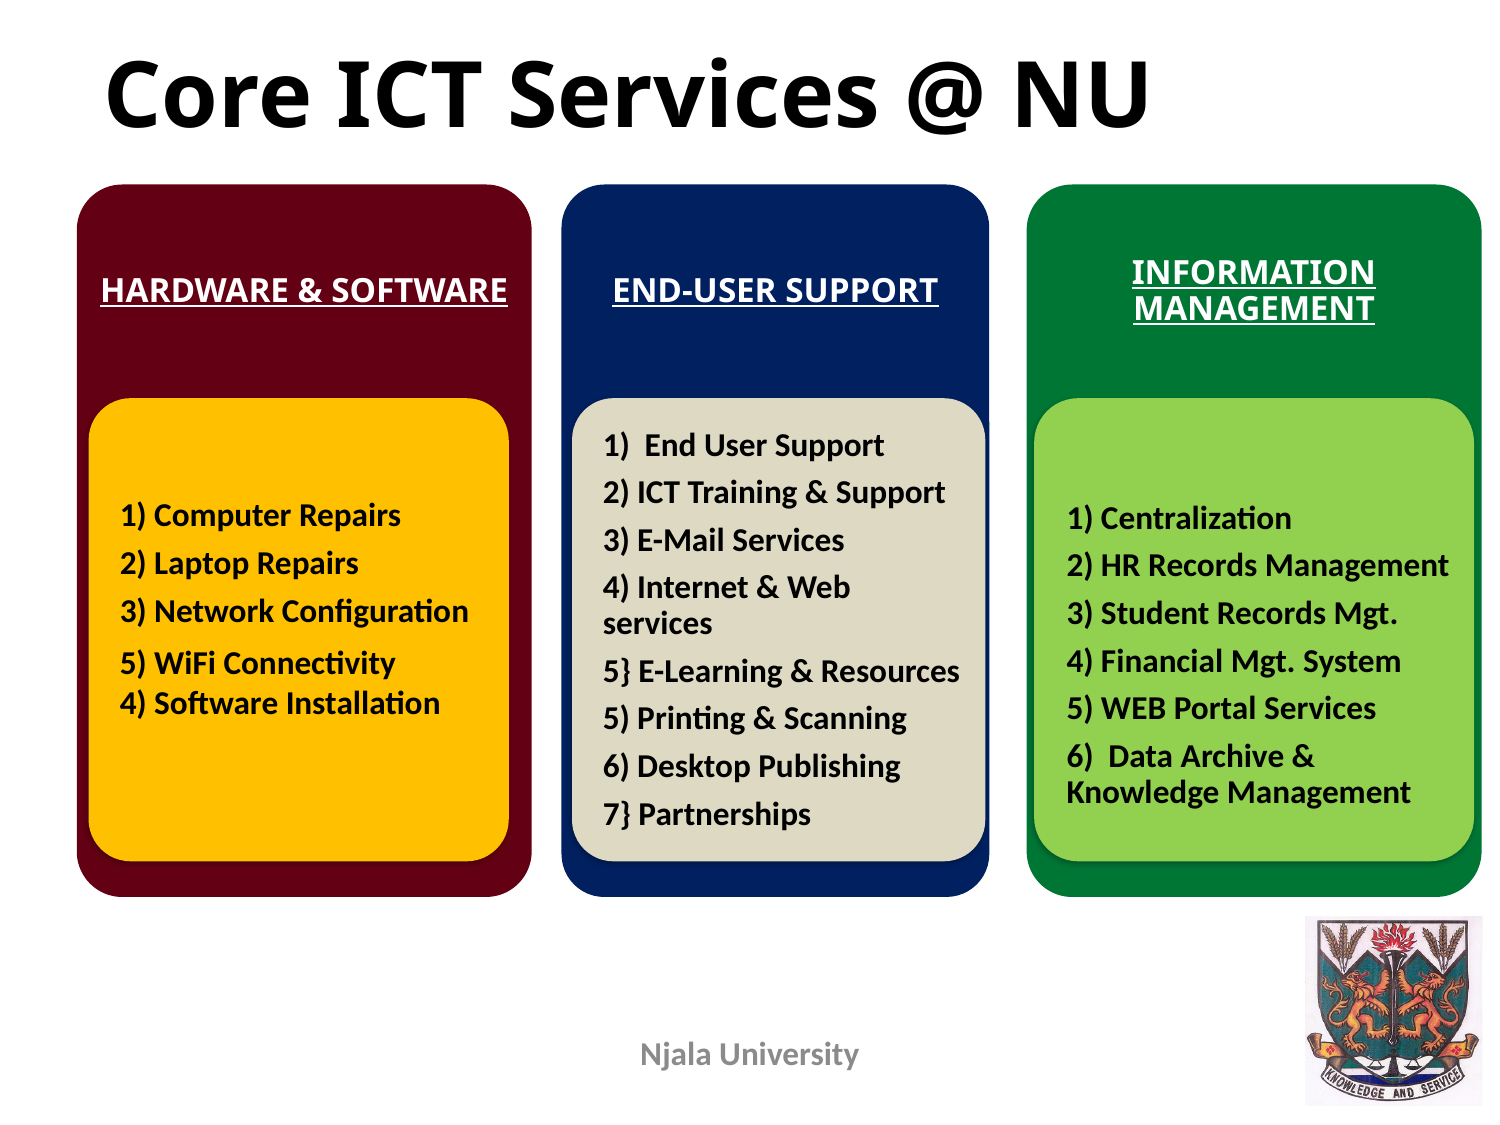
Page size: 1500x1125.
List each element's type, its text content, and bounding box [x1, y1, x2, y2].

title Core ICT Services @ NU [88, 31, 1341, 149]
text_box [74, 184, 1483, 898]
footer Njala University [360, 1022, 1140, 1083]
